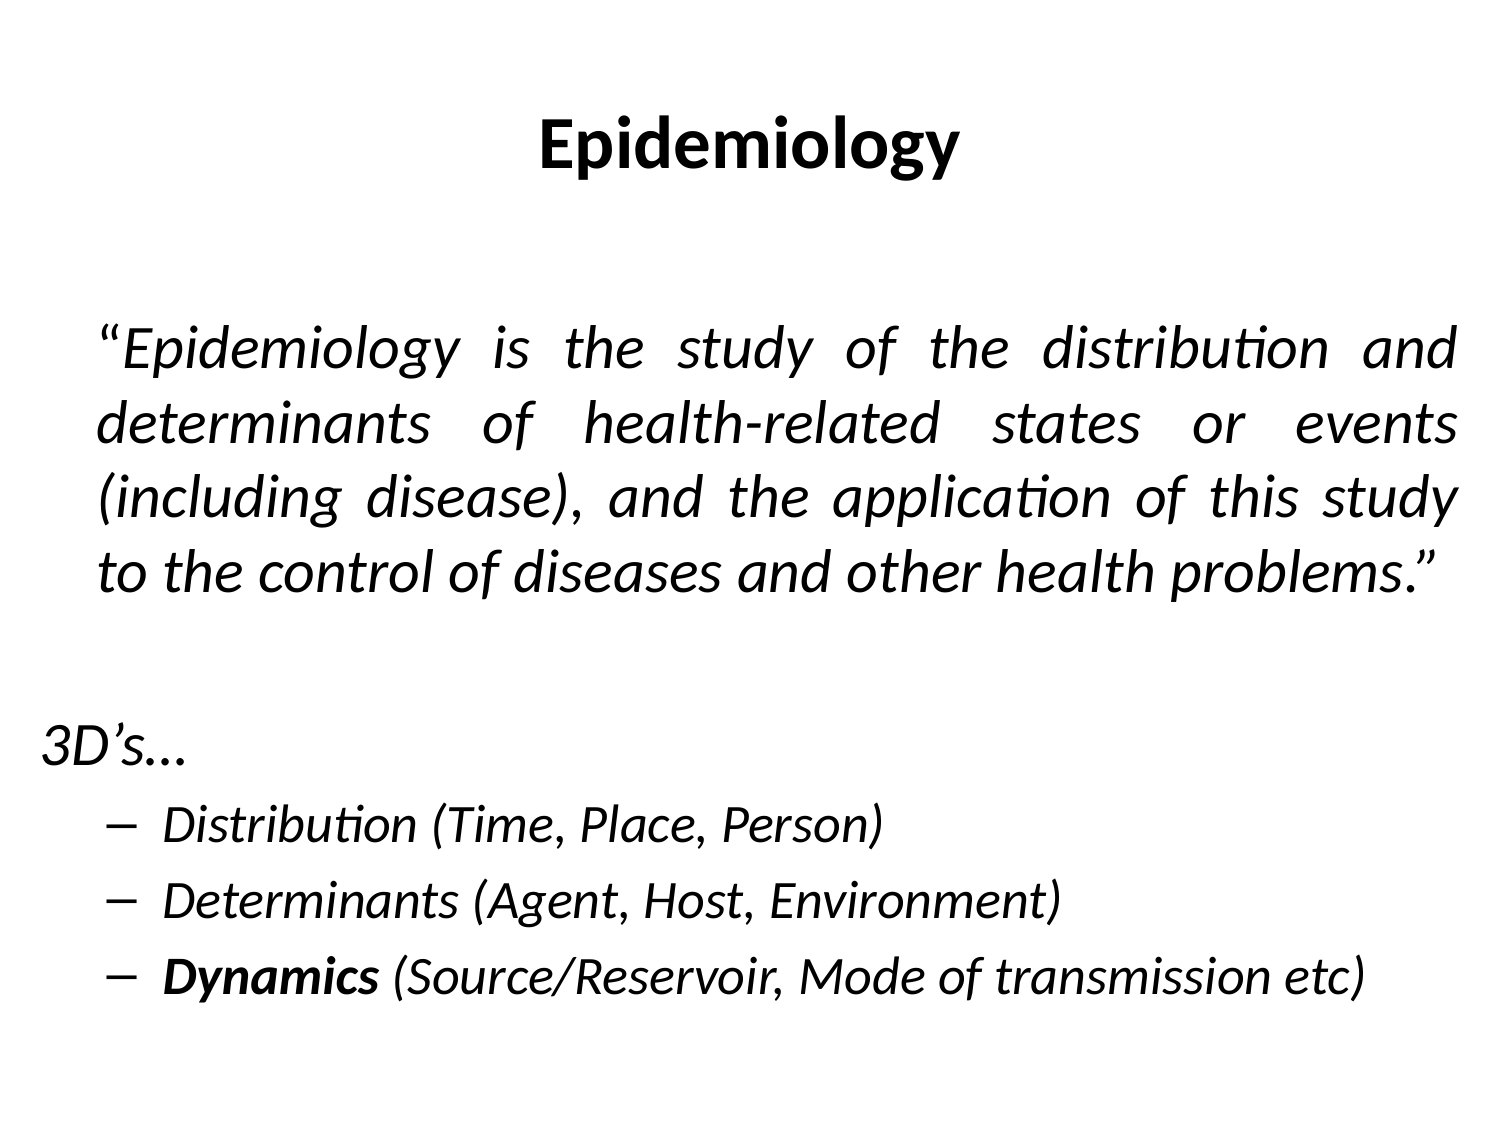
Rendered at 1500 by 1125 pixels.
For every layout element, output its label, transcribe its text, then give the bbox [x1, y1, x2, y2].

list “Epidemiology is the study of the distribution and determinants of health-related states or events (including disease), and the application of this study to the control of diseases and other health problems.” 3D’s… Distribution (Time, Place, Person) Determinants (Agent, Host, Environment) Dynamics (Source/Reservoir, Mode of transmission etc) [24, 212, 1475, 1025]
title Epidemiology [75, 45, 1425, 212]
